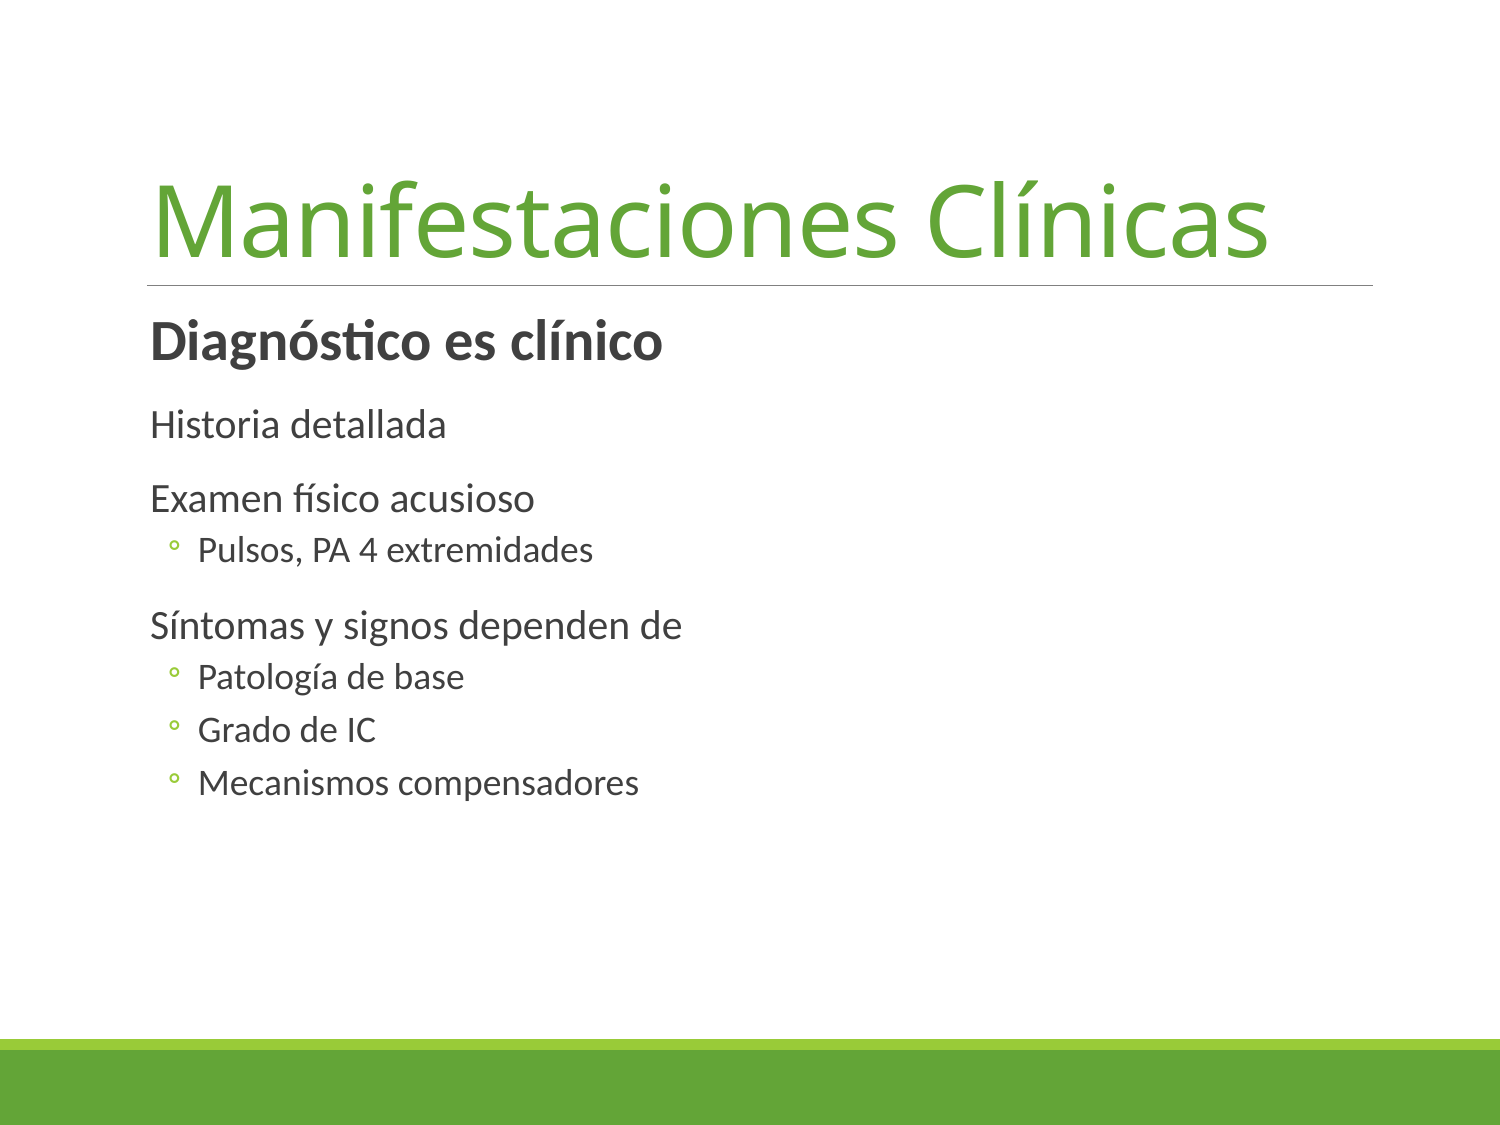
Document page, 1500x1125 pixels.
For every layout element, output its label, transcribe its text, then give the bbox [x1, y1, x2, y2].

list Diagnóstico es clínico Historia detallada Examen físico acusioso Pulsos, PA 4 extremidades Síntomas y signos dependen de Patología de base Grado de IC Mecanismos compensadores [135, 302, 1373, 963]
title Manifestaciones Clínicas [135, 47, 1373, 285]
